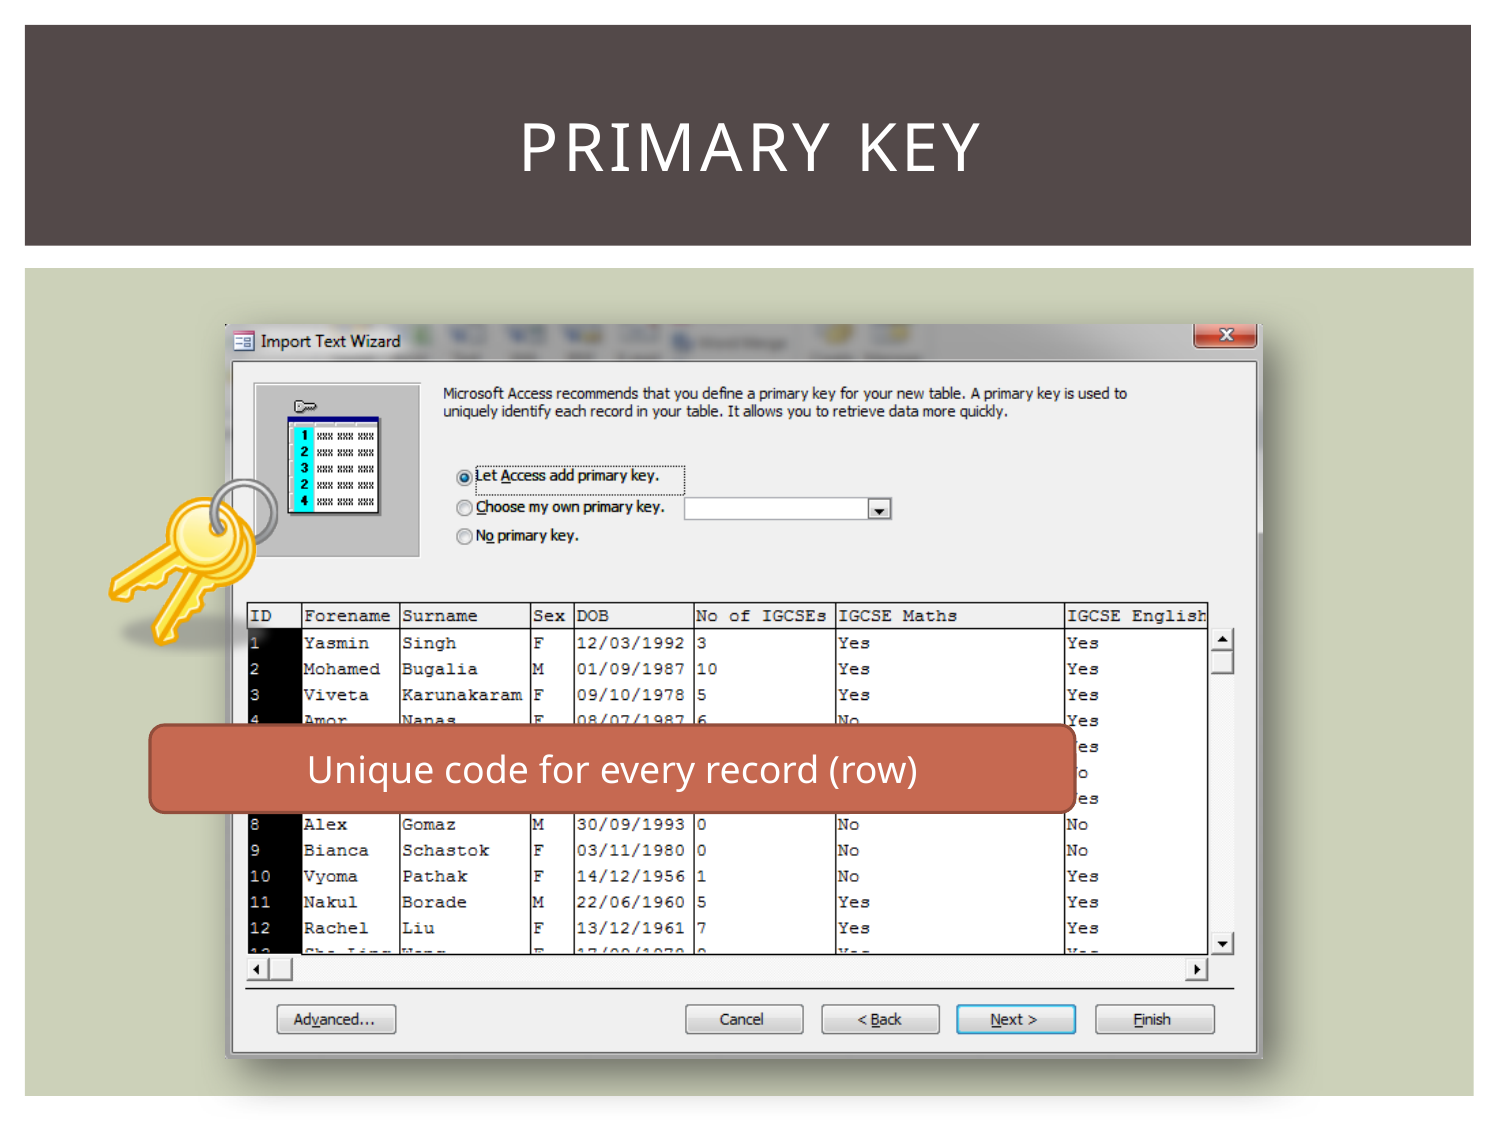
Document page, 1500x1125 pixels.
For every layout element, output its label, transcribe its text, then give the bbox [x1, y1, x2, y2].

picture [99, 324, 1263, 1059]
text_box Unique code for every record (row) [148, 723, 219, 815]
title Primary key [62, 58, 1438, 232]
